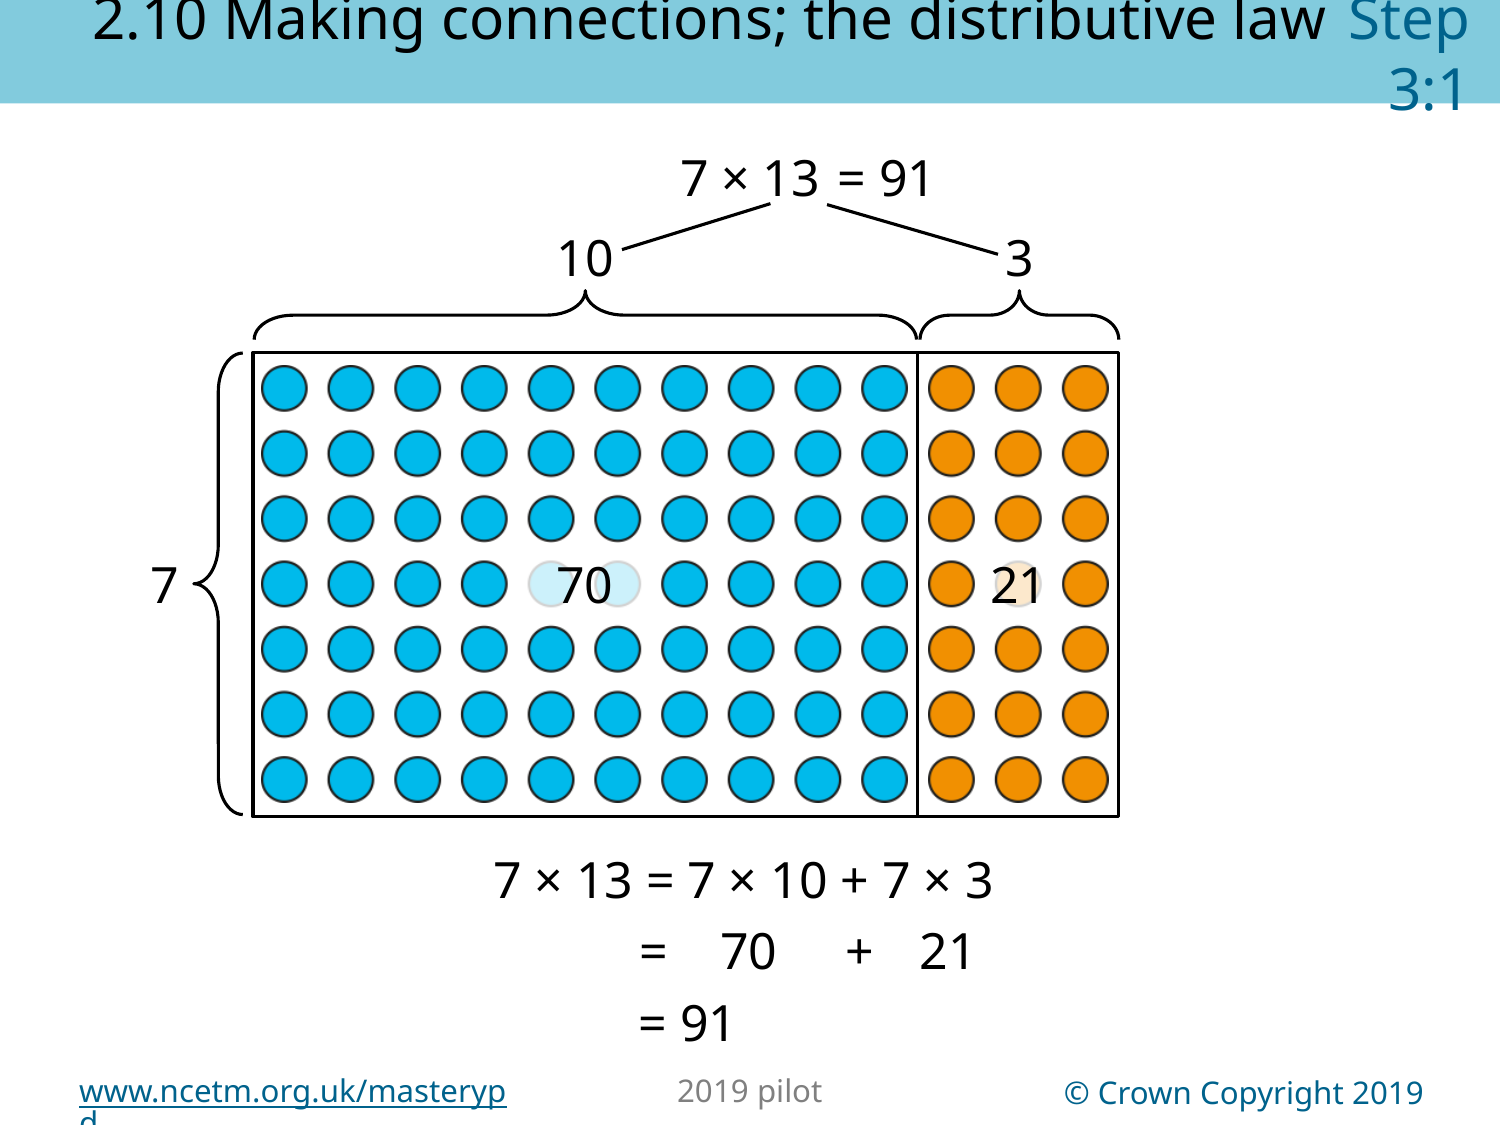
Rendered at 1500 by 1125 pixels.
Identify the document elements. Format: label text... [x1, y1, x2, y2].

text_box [252, 352, 1119, 818]
text_box 7 [135, 545, 195, 621]
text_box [826, 204, 999, 255]
text_box 10 [541, 218, 629, 294]
text_box 3 [990, 218, 1049, 294]
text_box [621, 203, 771, 250]
list 2.10 Making connections; the distributive law Step 3:1 [0, 0, 1500, 104]
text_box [620, 912, 991, 989]
text_box [254, 290, 917, 340]
text_box 7 × 13 [664, 139, 822, 215]
text_box [193, 353, 243, 815]
text_box = 91 [623, 998, 753, 1059]
text_box = 91 [822, 139, 952, 207]
text_box 7 × 13 = 7 × 10 + 7 × 3 [478, 841, 1022, 917]
text_box [920, 290, 1119, 340]
